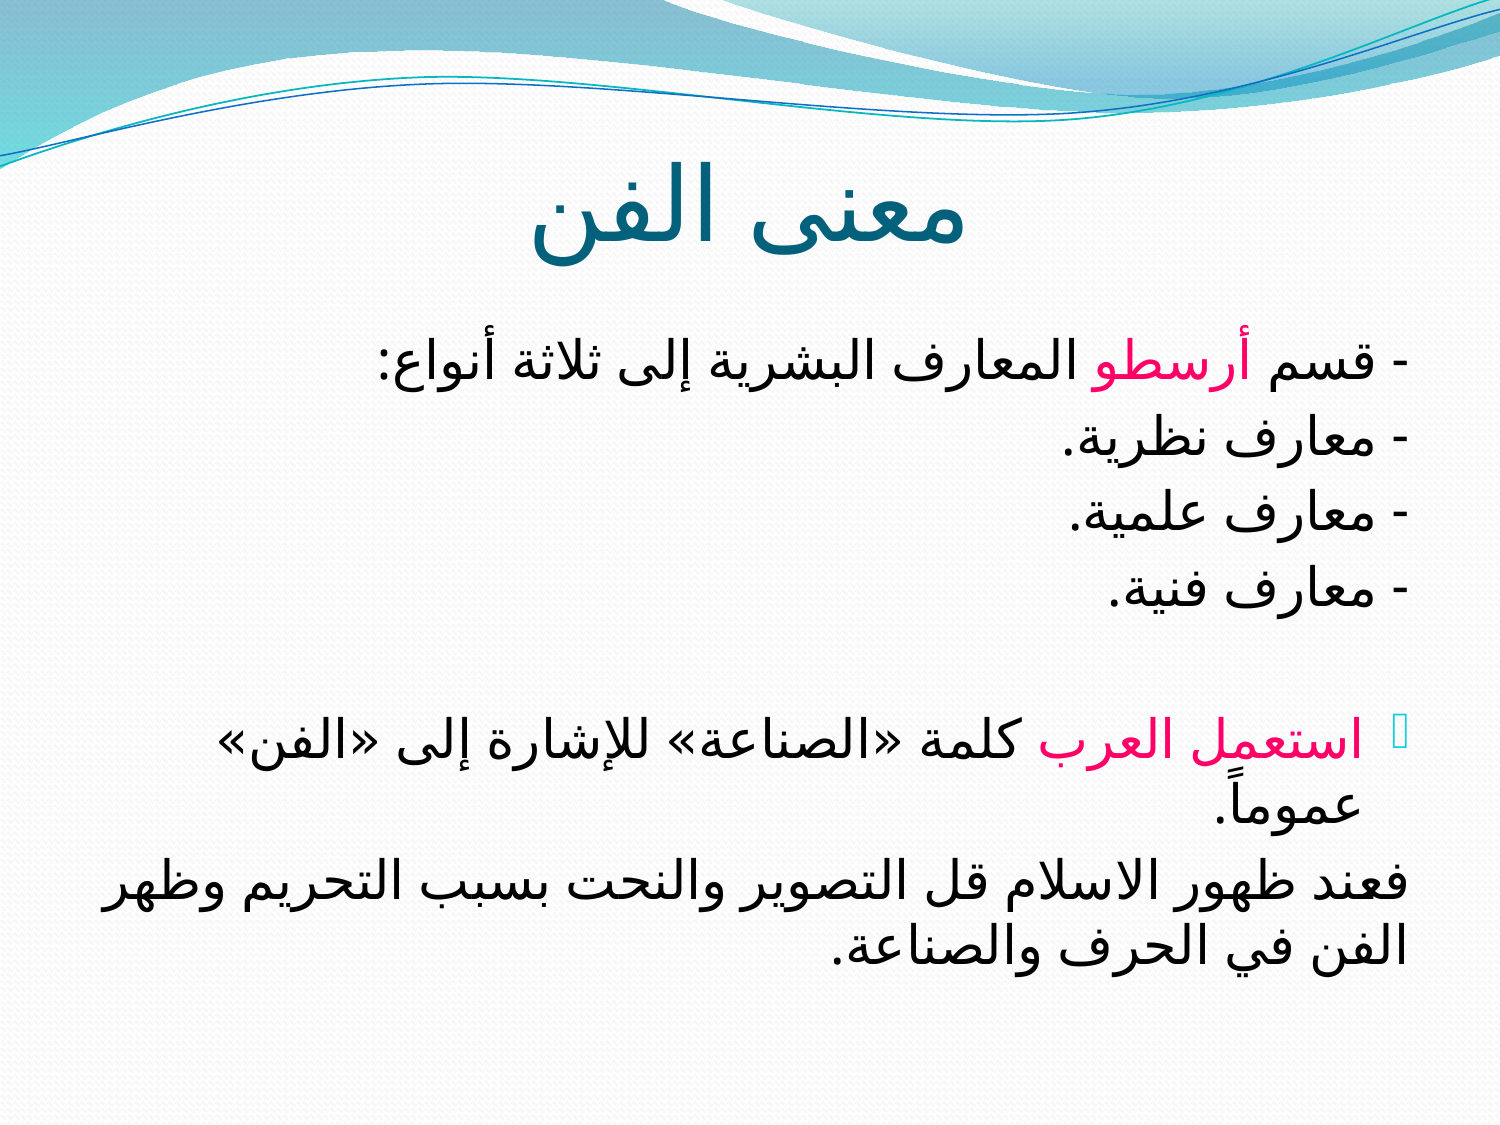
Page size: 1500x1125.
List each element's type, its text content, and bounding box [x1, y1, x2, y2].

list - قسم أرسطو المعارف البشرية إلى ثلاثة أنواع: - معارف نظرية. - معارف علمية. - معارف فنية. استعمل العرب كلمة «الصناعة» للإشارة إلى «الفن» عموماً. فعند ظهور الاسلام قل التصوير والنحت بسبب التحريم وظهر الفن في الحرف والصناعة. [75, 317, 1425, 1038]
title معنى الفن [75, 75, 1425, 263]
